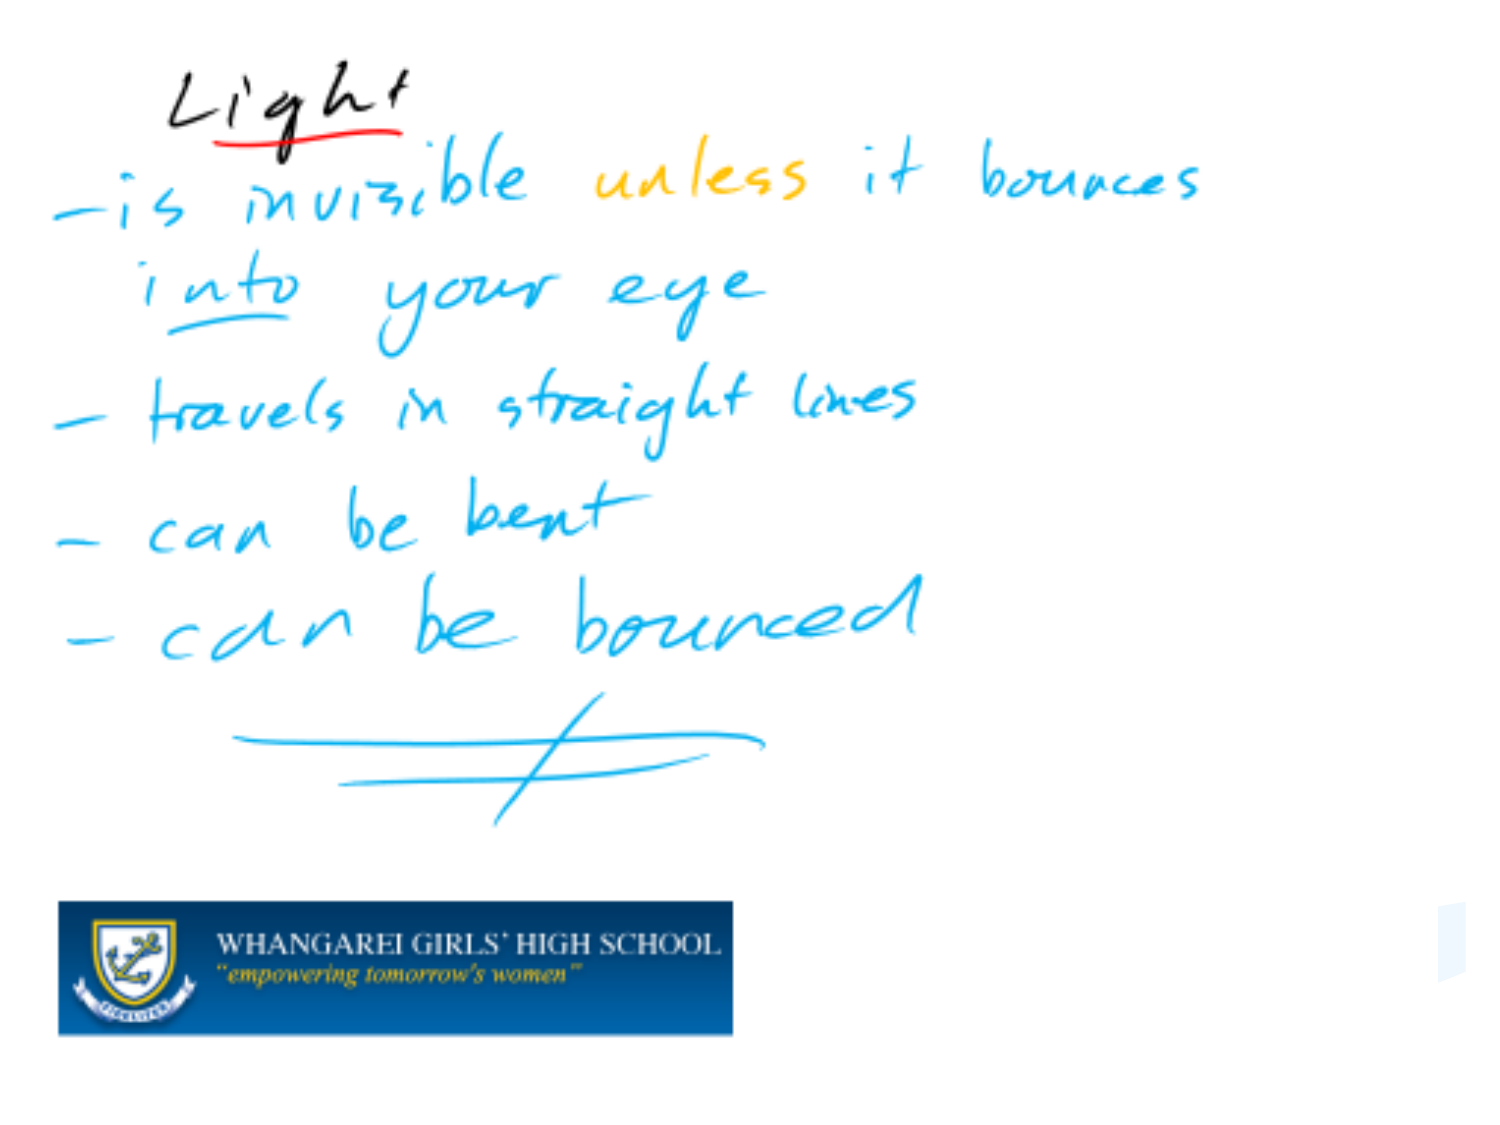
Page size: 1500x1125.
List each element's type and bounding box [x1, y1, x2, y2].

picture [24, 18, 1438, 1079]
